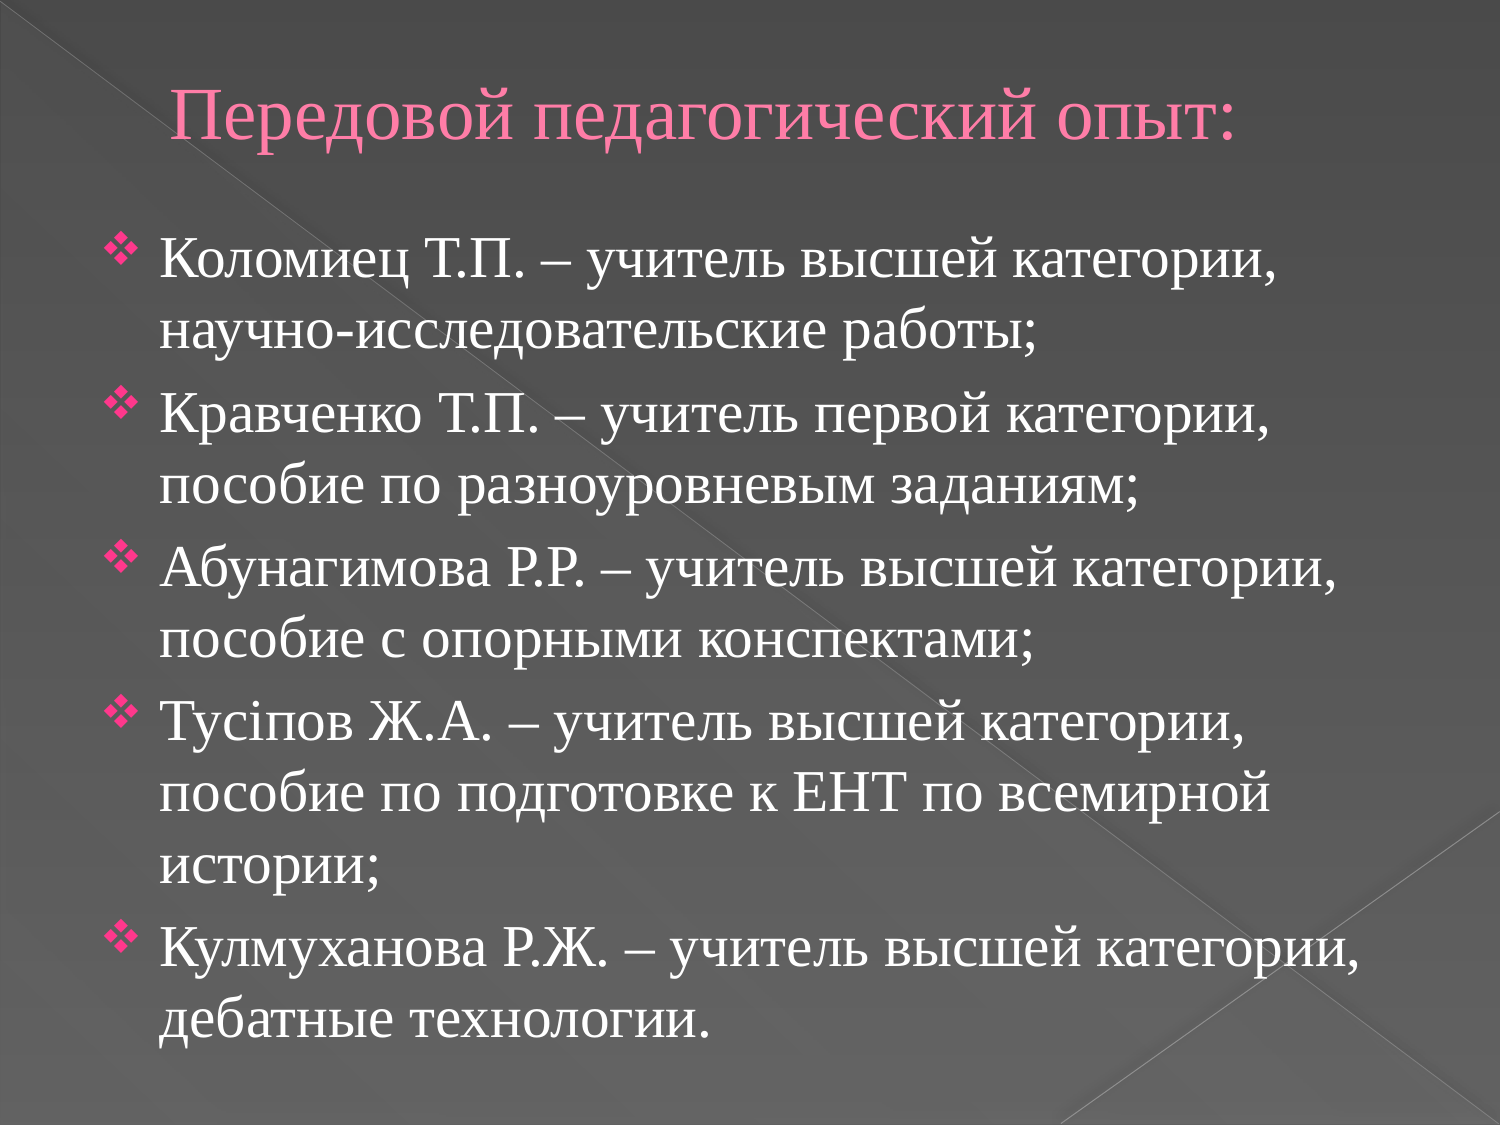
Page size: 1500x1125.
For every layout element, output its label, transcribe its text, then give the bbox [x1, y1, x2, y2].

title Передовой педагогический опыт: [75, 43, 1425, 176]
list Коломиец Т.П. – учитель высшей категории, научно-исследовательские работы; Кравченко Т.П. – учитель первой категории, пособие по разноуровневым заданиям; Абунагимова Р.Р. – учитель высшей категории, пособие с опорными конспектами; Тусіпов Ж.А. – учитель высшей категории, пособие по подготовке к ЕНТ по всемирной истории; Кулмуханова Р.Ж. – учитель высшей категории, дебатные технологии. [75, 210, 1425, 1059]
